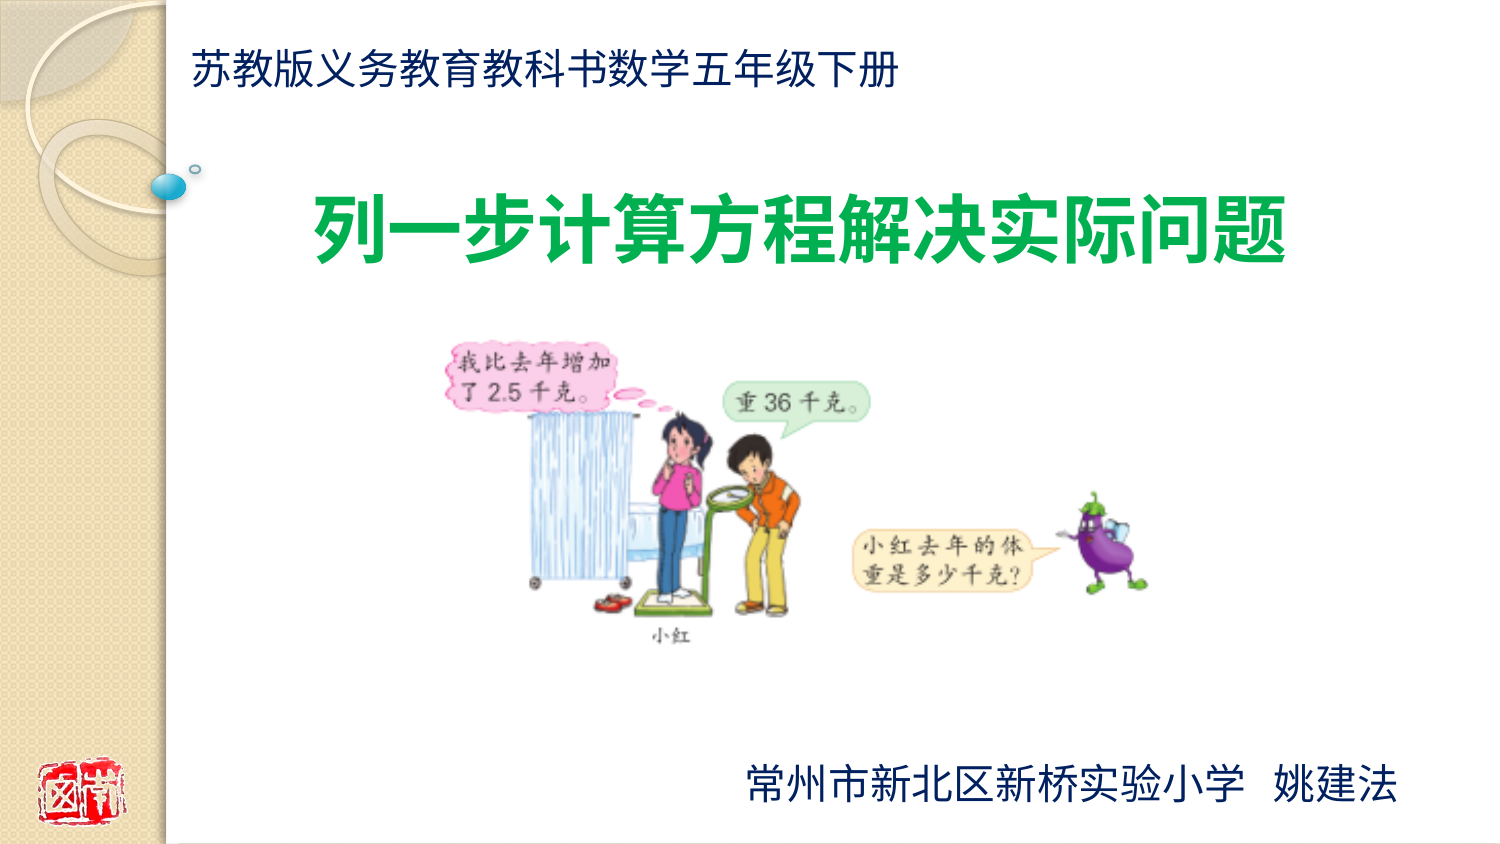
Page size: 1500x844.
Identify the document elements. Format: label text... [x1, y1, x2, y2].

text_box 苏教版义务教育教科书数学五年级下册 [175, 35, 1098, 100]
picture [421, 327, 1163, 657]
text_box 列一步计算方程解决实际问题 [136, 175, 1465, 281]
text_box 常州市新北区新桥实验小学 姚建法 [492, 750, 1414, 815]
picture [34, 755, 130, 827]
